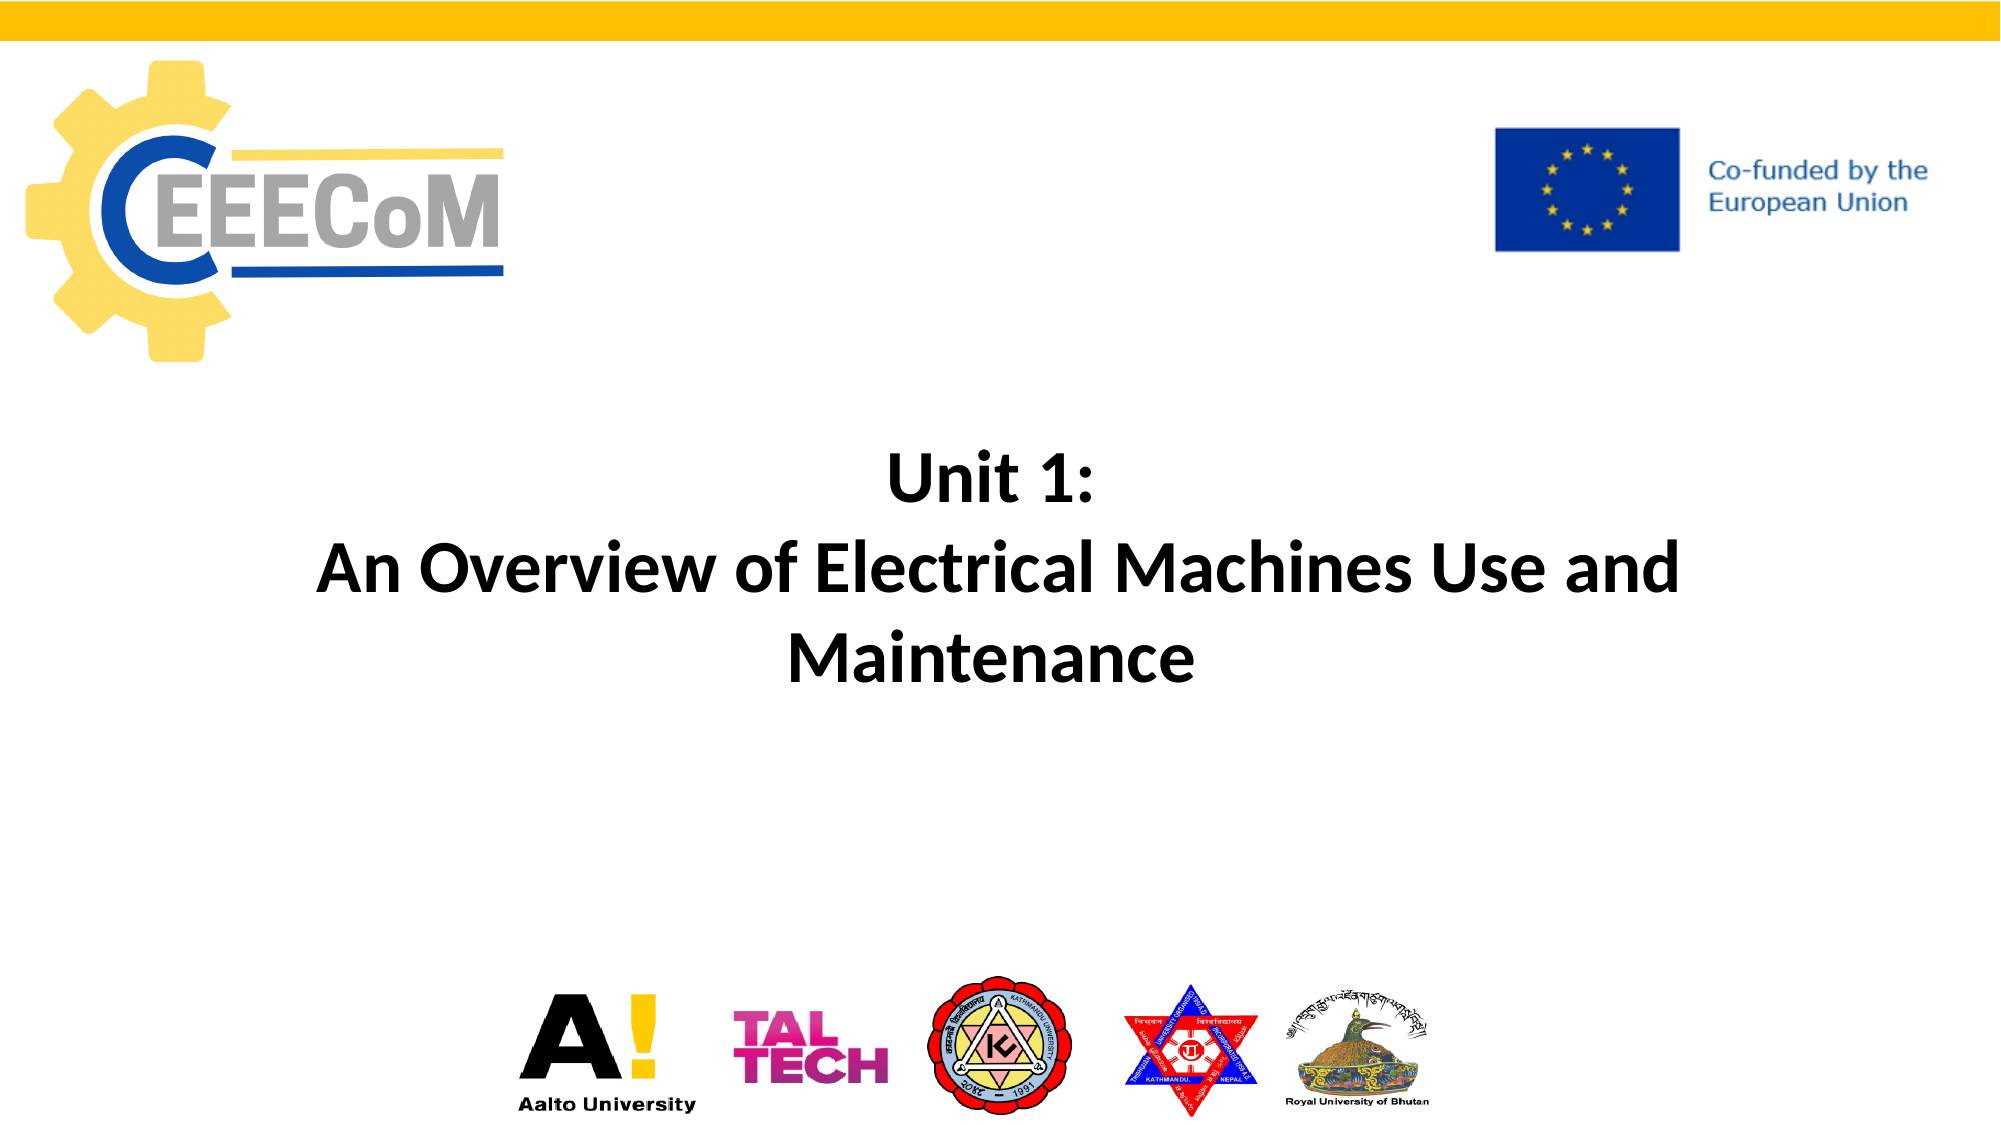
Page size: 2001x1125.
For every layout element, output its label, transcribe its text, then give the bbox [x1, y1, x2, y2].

picture [16, 47, 525, 377]
title Unit 1: An Overview of Electrical Machines Use and Maintenance [112, 337, 1888, 788]
picture [1487, 107, 1963, 267]
picture [511, 976, 1434, 1124]
